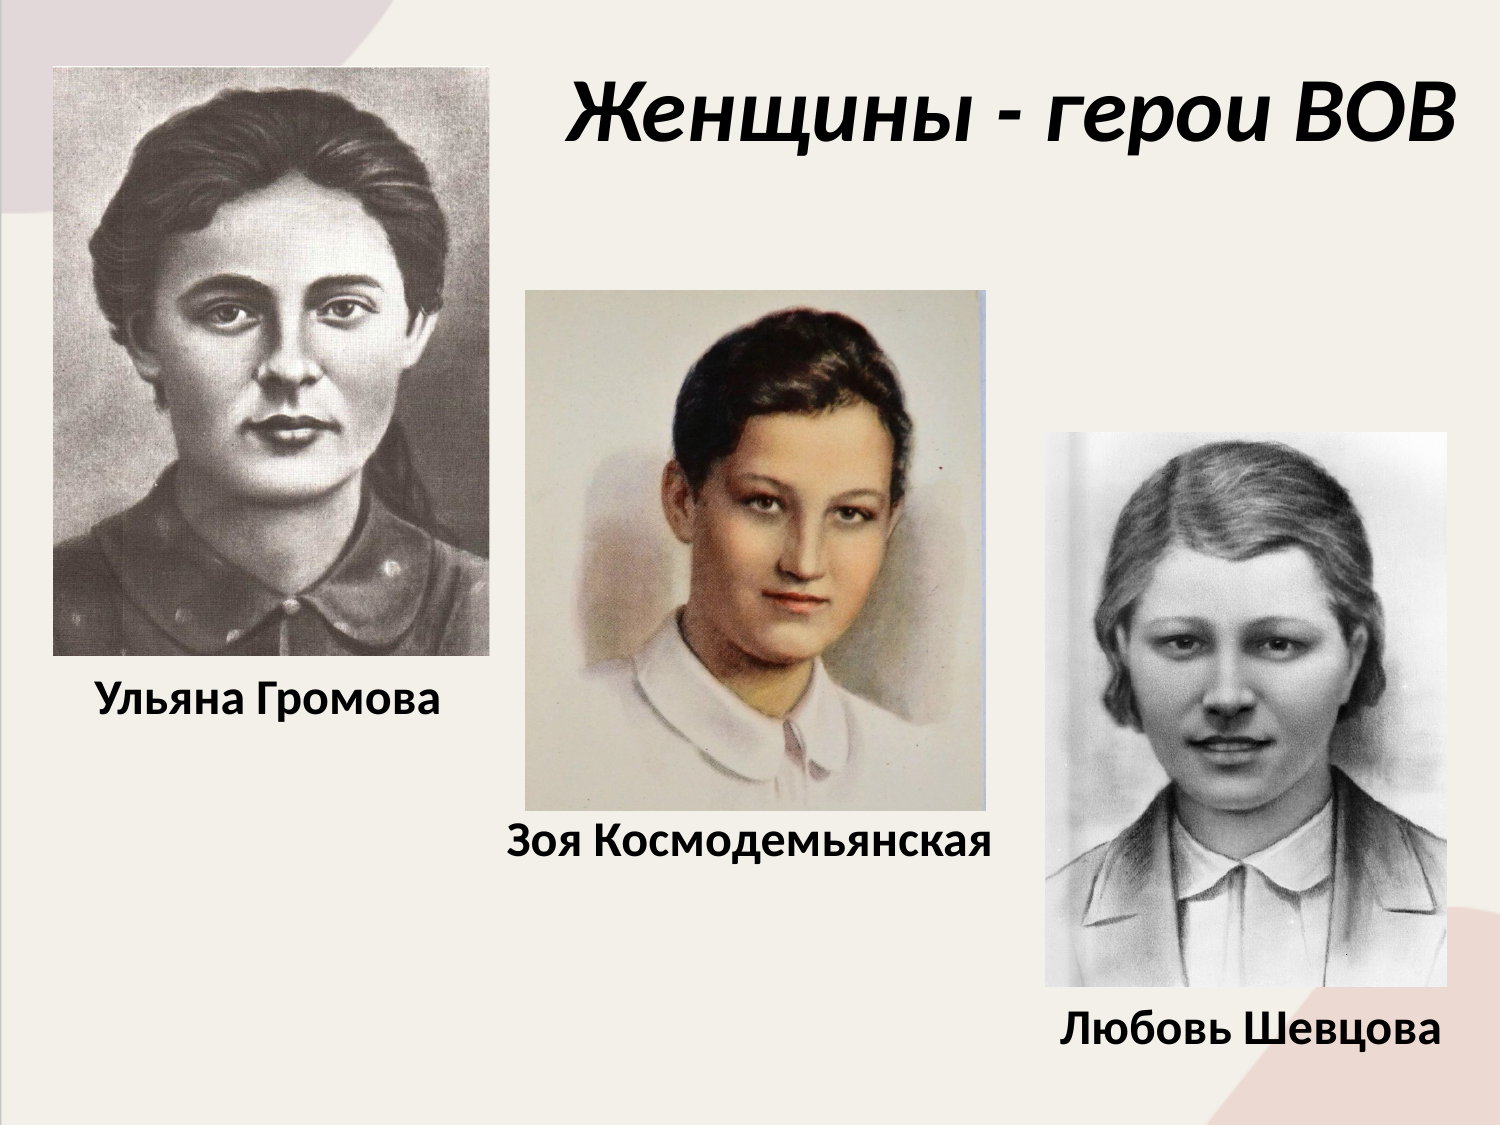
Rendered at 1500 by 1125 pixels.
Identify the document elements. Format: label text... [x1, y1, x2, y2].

text_box Женщины - герои ВОВ [551, 42, 1474, 168]
picture [0, 0, 1500, 1125]
text_box Зоя Космодемьянская [491, 798, 1009, 874]
text_box Ульяна Громова [79, 664, 457, 732]
text_box Любовь Шевцова [1045, 987, 1500, 1063]
